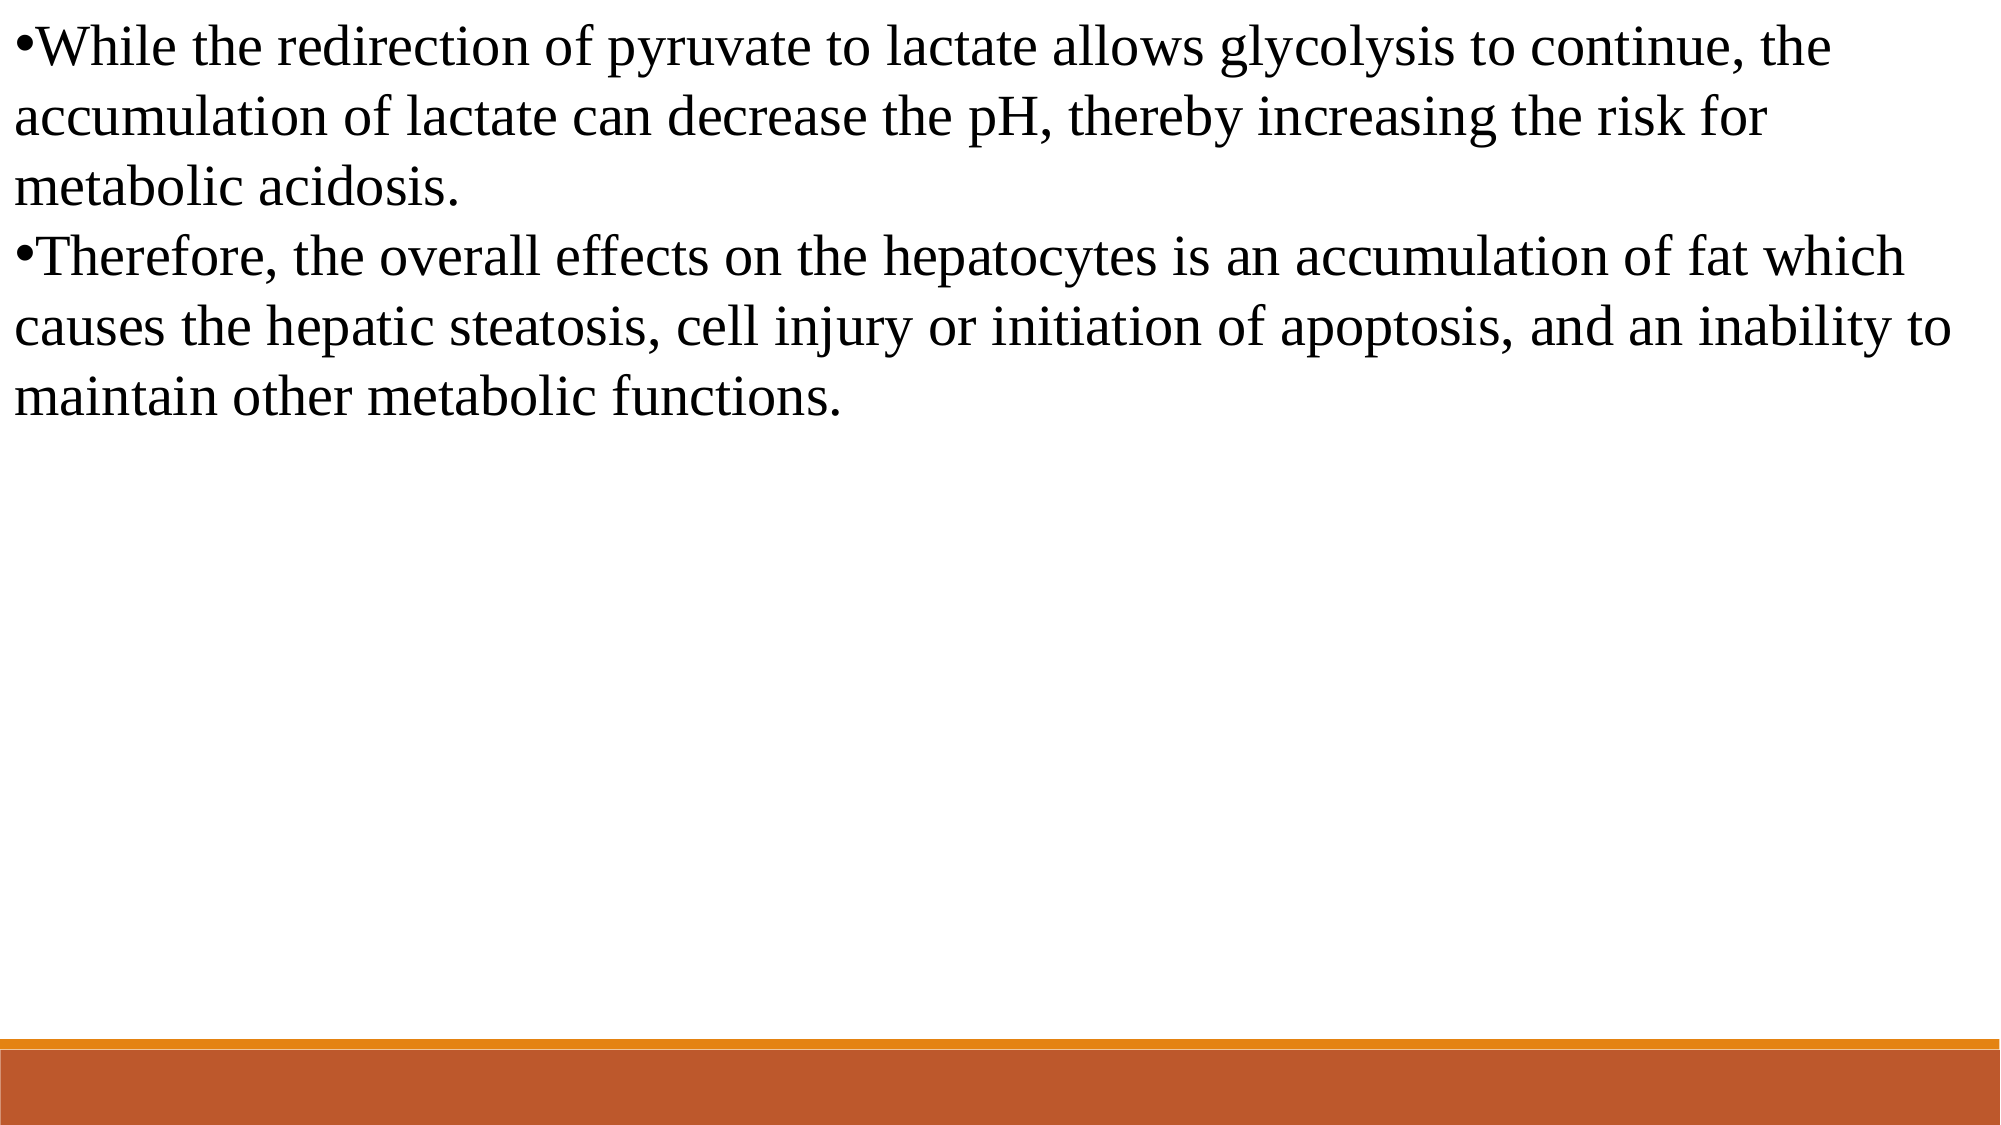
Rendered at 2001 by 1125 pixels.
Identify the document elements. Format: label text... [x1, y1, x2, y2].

text_box While the redirection of pyruvate to lactate allows glycolysis to continue, the accumulation of lactate can decrease the pH, thereby increasing the risk for metabolic acidosis. Therefore, the overall effects on the hepatocytes is an accumulation of fat which causes the hepatic steatosis, cell injury or initiation of apoptosis, and an inability to maintain other metabolic functions. [0, 0, 2000, 505]
